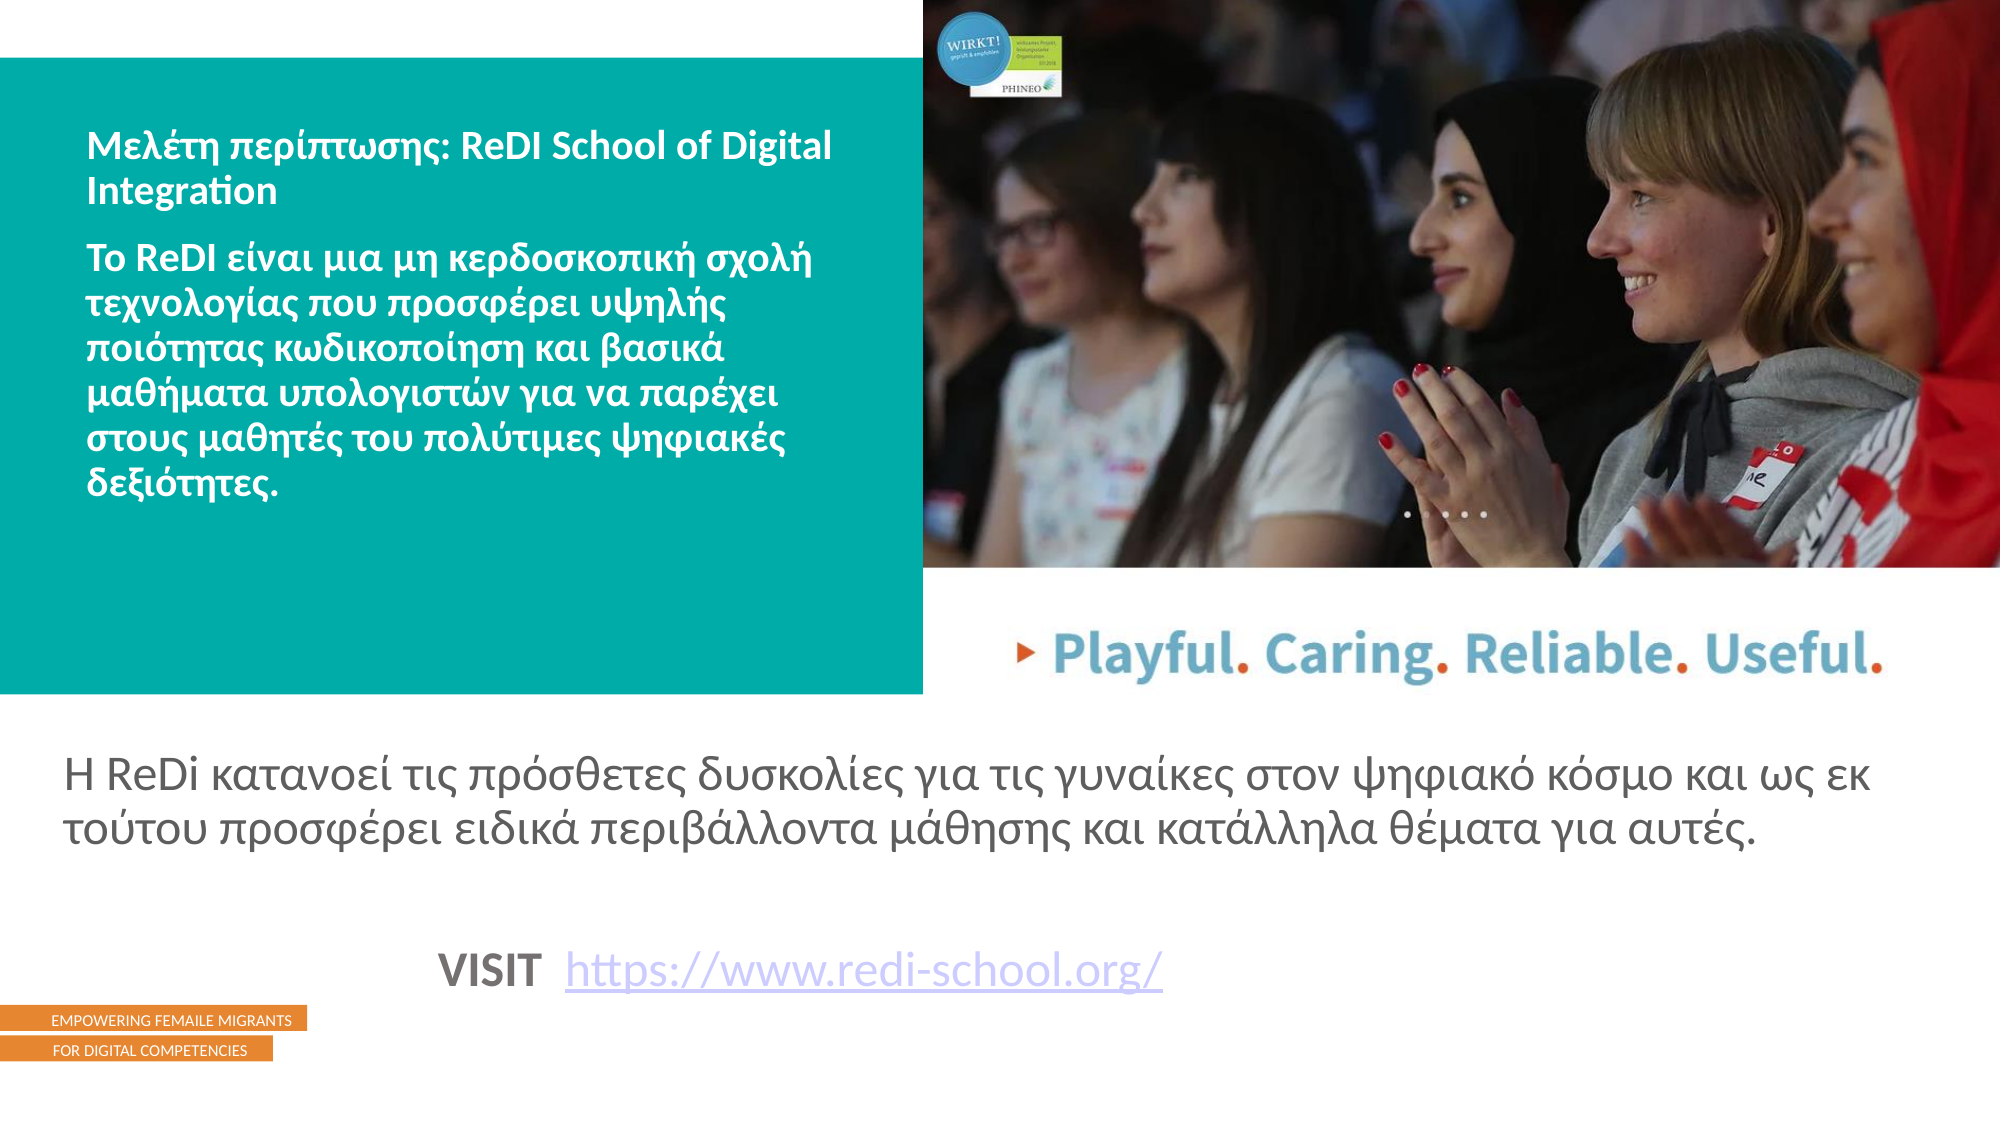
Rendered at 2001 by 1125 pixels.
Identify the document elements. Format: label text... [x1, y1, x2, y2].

picture [923, 0, 2000, 695]
text_box VISIT https://www.redi-school.org/ [423, 928, 1424, 1004]
text_box Μελέτη περίπτωσης: ReDI School of Digital Integration Το ReDI είναι μια μη κερδοσκοπική σχολή τεχνολογίας που προσφέρει υψηλής ποιότητας κωδικοποίηση και βασικά μαθήματα υπολογιστών για να παρέχει στους μαθητές του πολύτιμες ψηφιακές δεξιότητες. [71, 116, 852, 658]
text_box Η ReDi κατανοεί τις πρόσθετες δυσκολίες για τις γυναίκες στον ψηφιακό κόσμο και ως εκ τούτου προσφέρει ειδικά περιβάλλοντα μάθησης και κατάλληλα θέματα για αυτές. [48, 739, 1951, 959]
